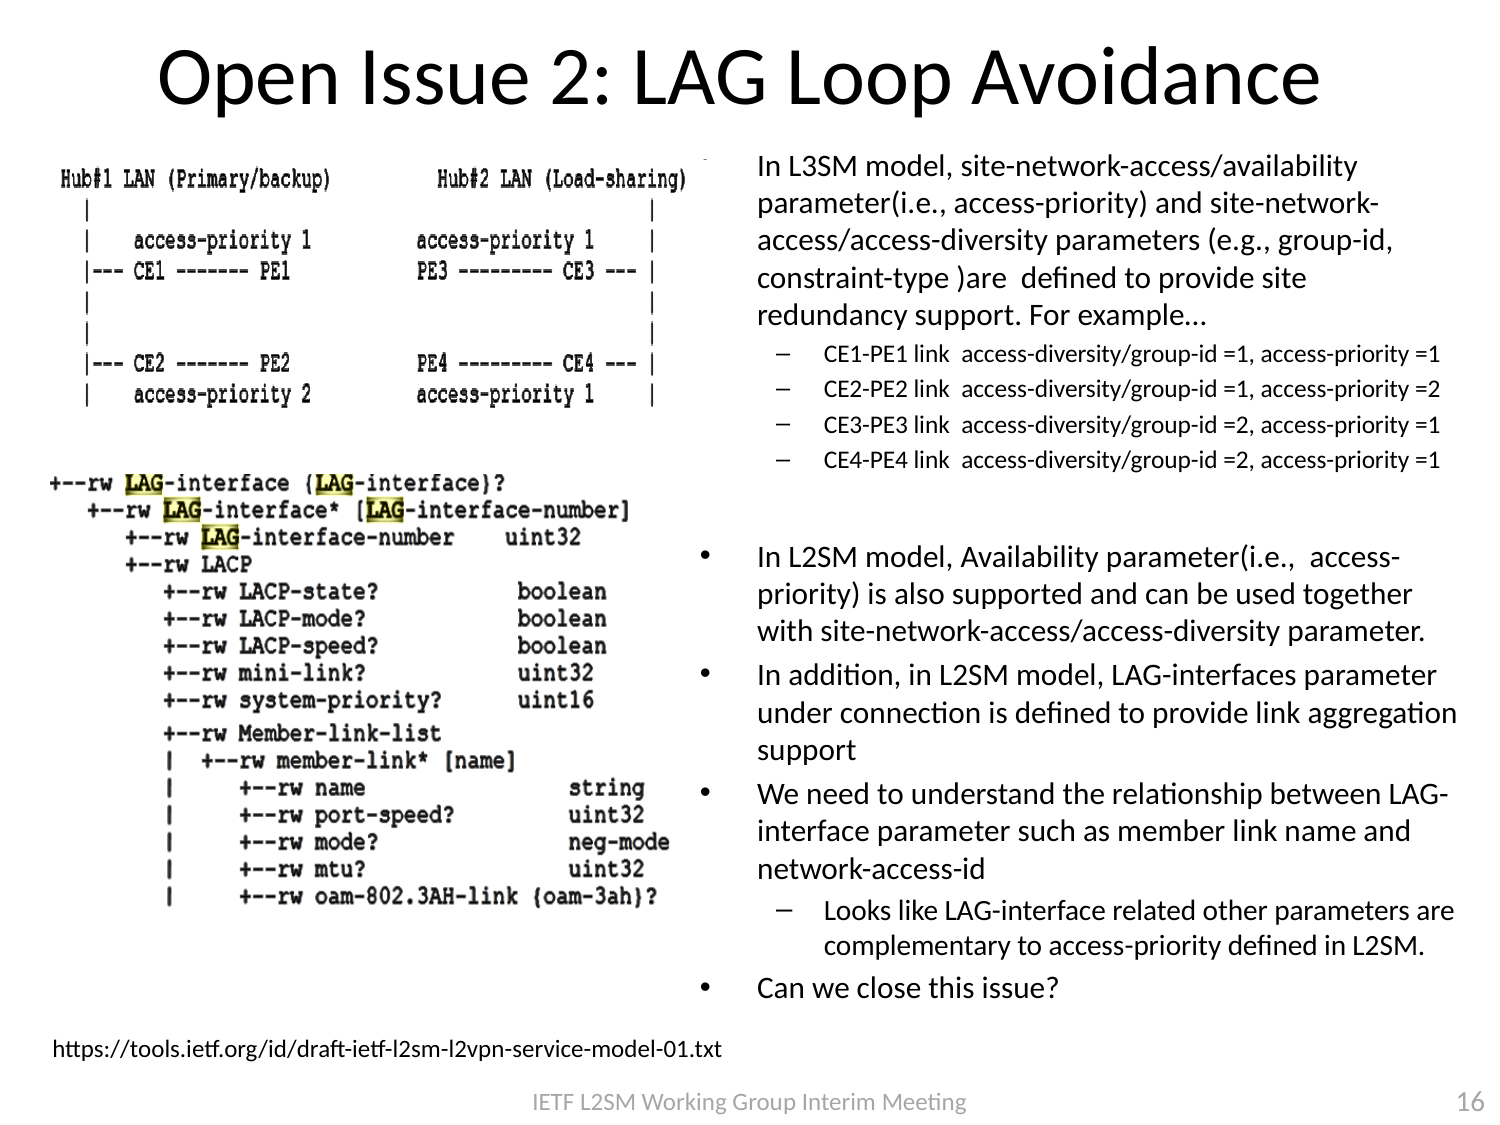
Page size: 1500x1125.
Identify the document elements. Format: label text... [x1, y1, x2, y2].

picture [52, 160, 715, 421]
title Open Issue 2: LAG Loop Avoidance [64, 19, 1415, 124]
text_box https://tools.ietf.org/id/draft-ietf-l2sm-l2vpn-service-model-01.txt [37, 1025, 788, 1070]
picture [49, 474, 686, 913]
list In L3SM model, site-network-access/availability parameter(i.e., access-priority) and site-network-access/access-diversity parameters (e.g., group-id, constraint-type )are defined to provide site redundancy support. For example… CE1-PE1 link access-diversity/group-id =1, access-priority =1 CE2-PE2 link access-diversity/group-id =1, access-priority =2 CE3-PE3 link access-diversity/group-id =2, access-priority =1 CE4-PE4 link access-diversity/group-id =2, access-priority =1 In L2SM model, Availability parameter(i.e., access-priority) is also supported and can be used together with site-network-access/access-diversity parameter. In addition, in L2SM model, LAG-interfaces parameter under connection is defined to provide link aggregation support We need to understand the relationship between LAG-interface parameter such as member link name and network-access-id Looks like LAG-interface related other parameters are complementary to access-priority defined in L2SM. Can we close this issue? [684, 137, 1475, 1047]
